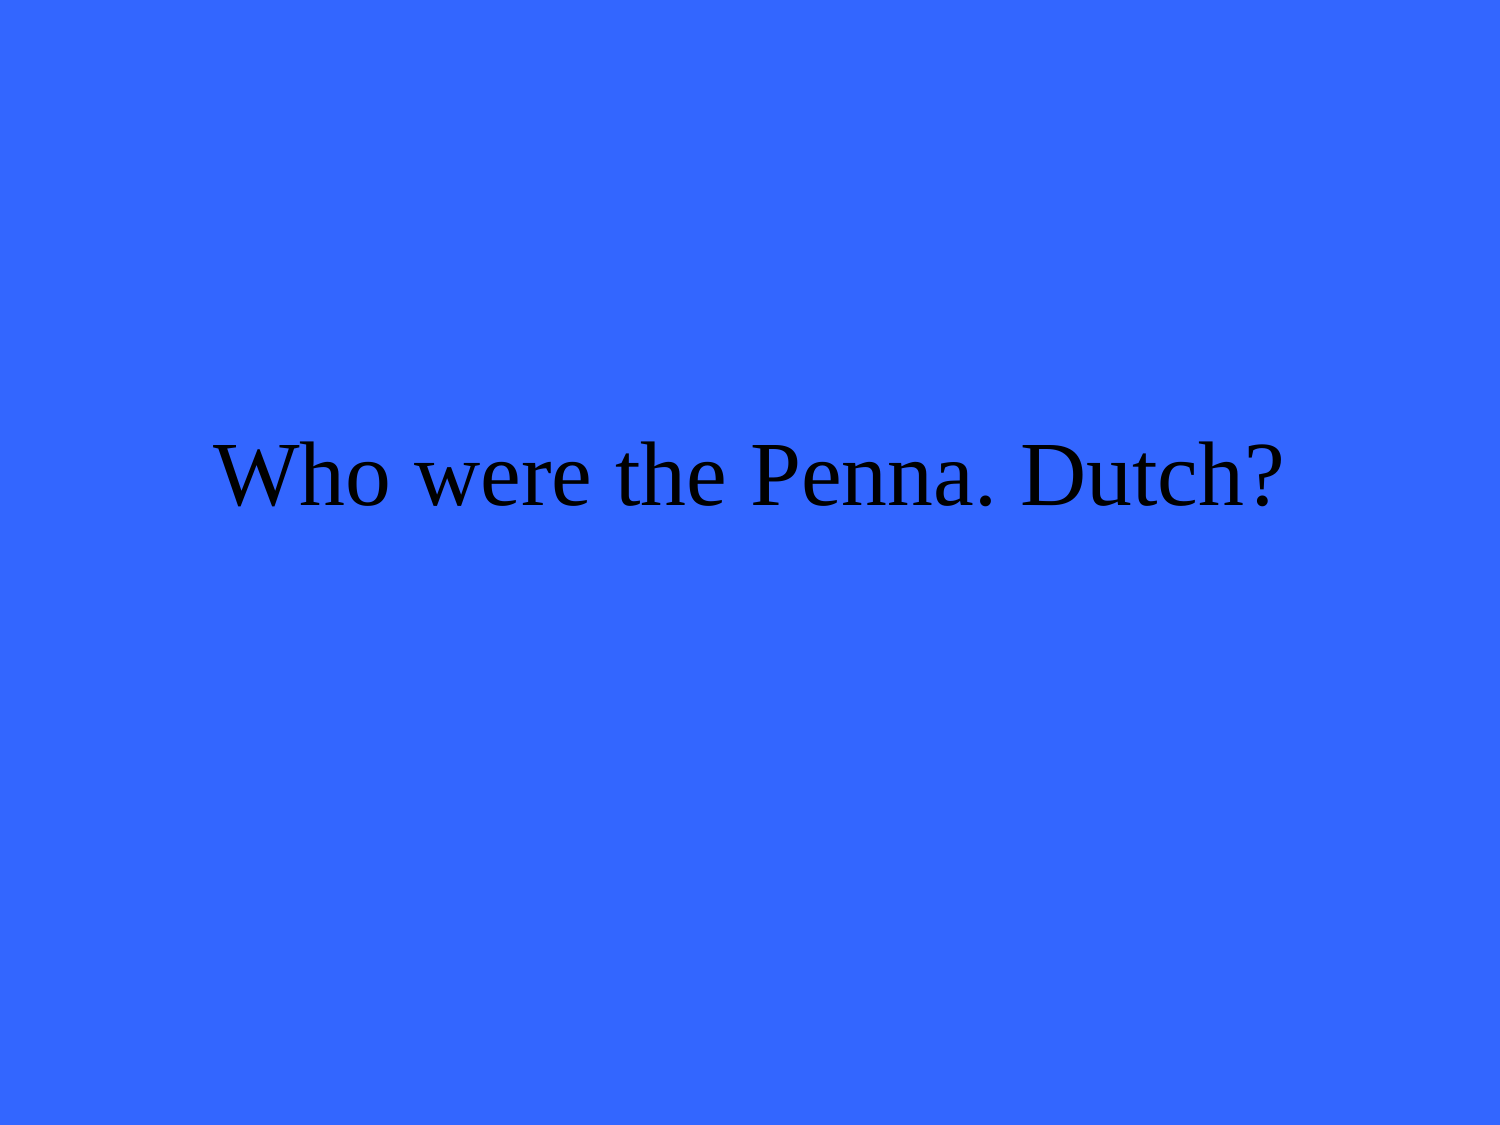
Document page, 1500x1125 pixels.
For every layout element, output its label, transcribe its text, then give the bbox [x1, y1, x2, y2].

title Who were the Penna. Dutch? [112, 375, 1388, 563]
